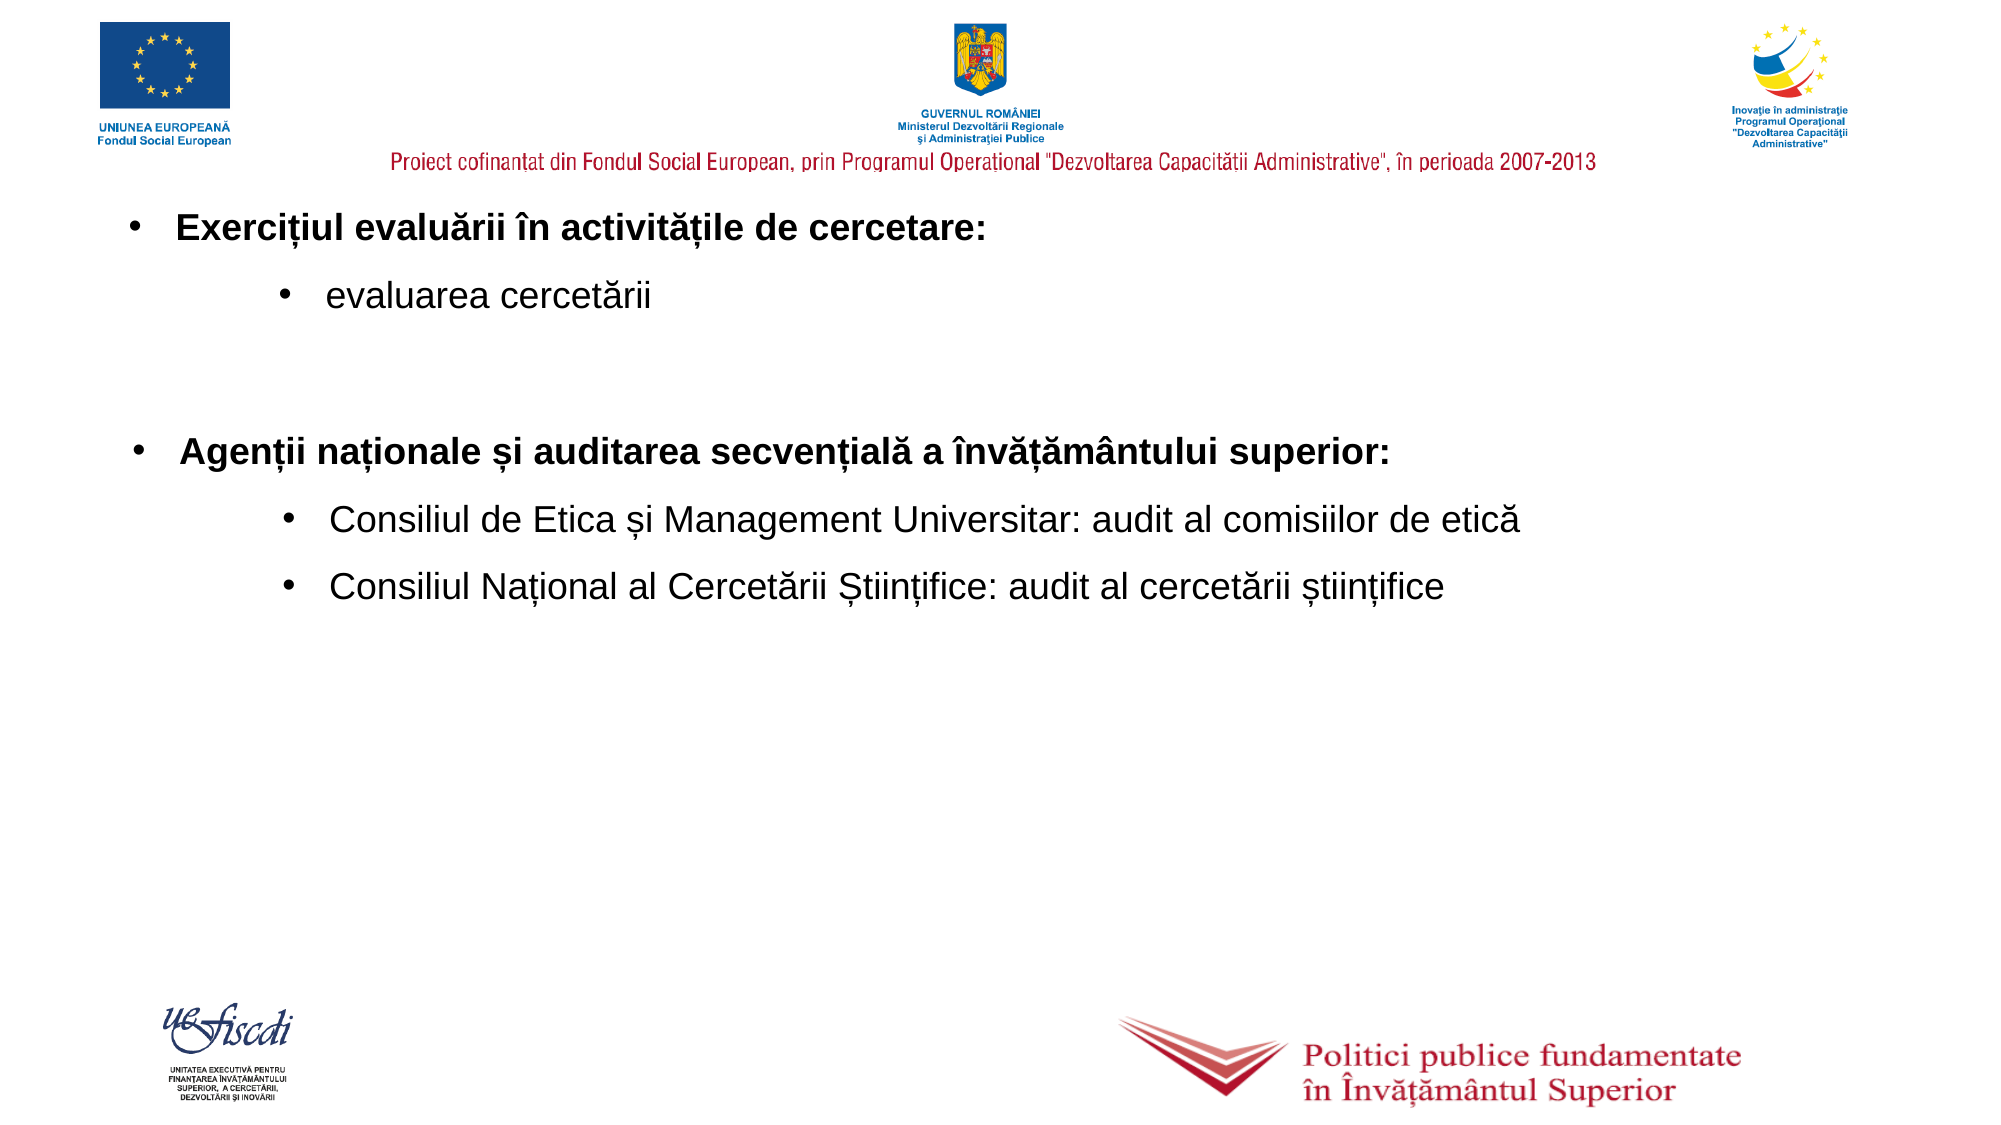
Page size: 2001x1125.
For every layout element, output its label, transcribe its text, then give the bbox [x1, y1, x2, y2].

text_box Exercițiul evaluării în activitățile de cercetare: evaluarea cercetării [113, 196, 1003, 324]
picture [158, 1001, 303, 1109]
text_box Agenții naționale și auditarea secvențială a învățământului superior: Consiliul de Etica și Management Universitar: audit al comisiilor de etică Consiliul Național al Cercetării Științifice: audit al cercetării științifice [117, 419, 1536, 660]
picture [390, 18, 1597, 173]
picture [1103, 1001, 1750, 1109]
picture [91, 18, 234, 149]
picture [1726, 18, 1852, 149]
